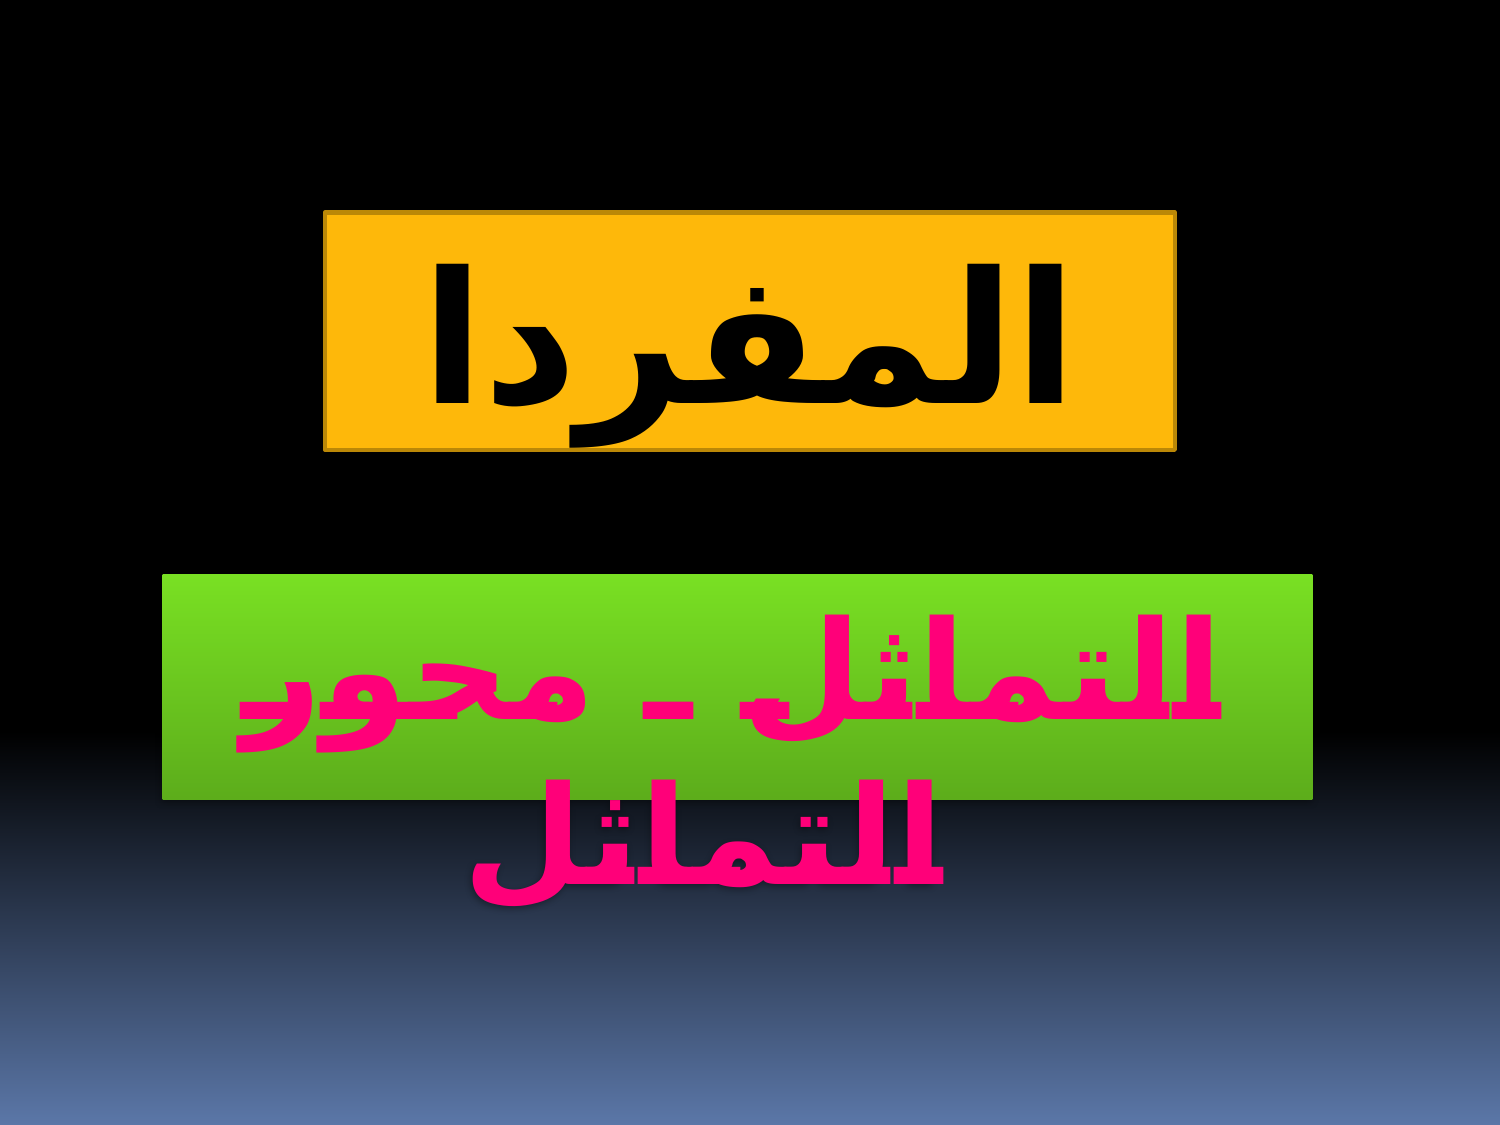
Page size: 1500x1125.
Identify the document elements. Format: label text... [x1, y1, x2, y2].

text_box المفردات [323, 210, 1177, 452]
text_box التماثل ـ محور التماثل [162, 574, 1313, 800]
